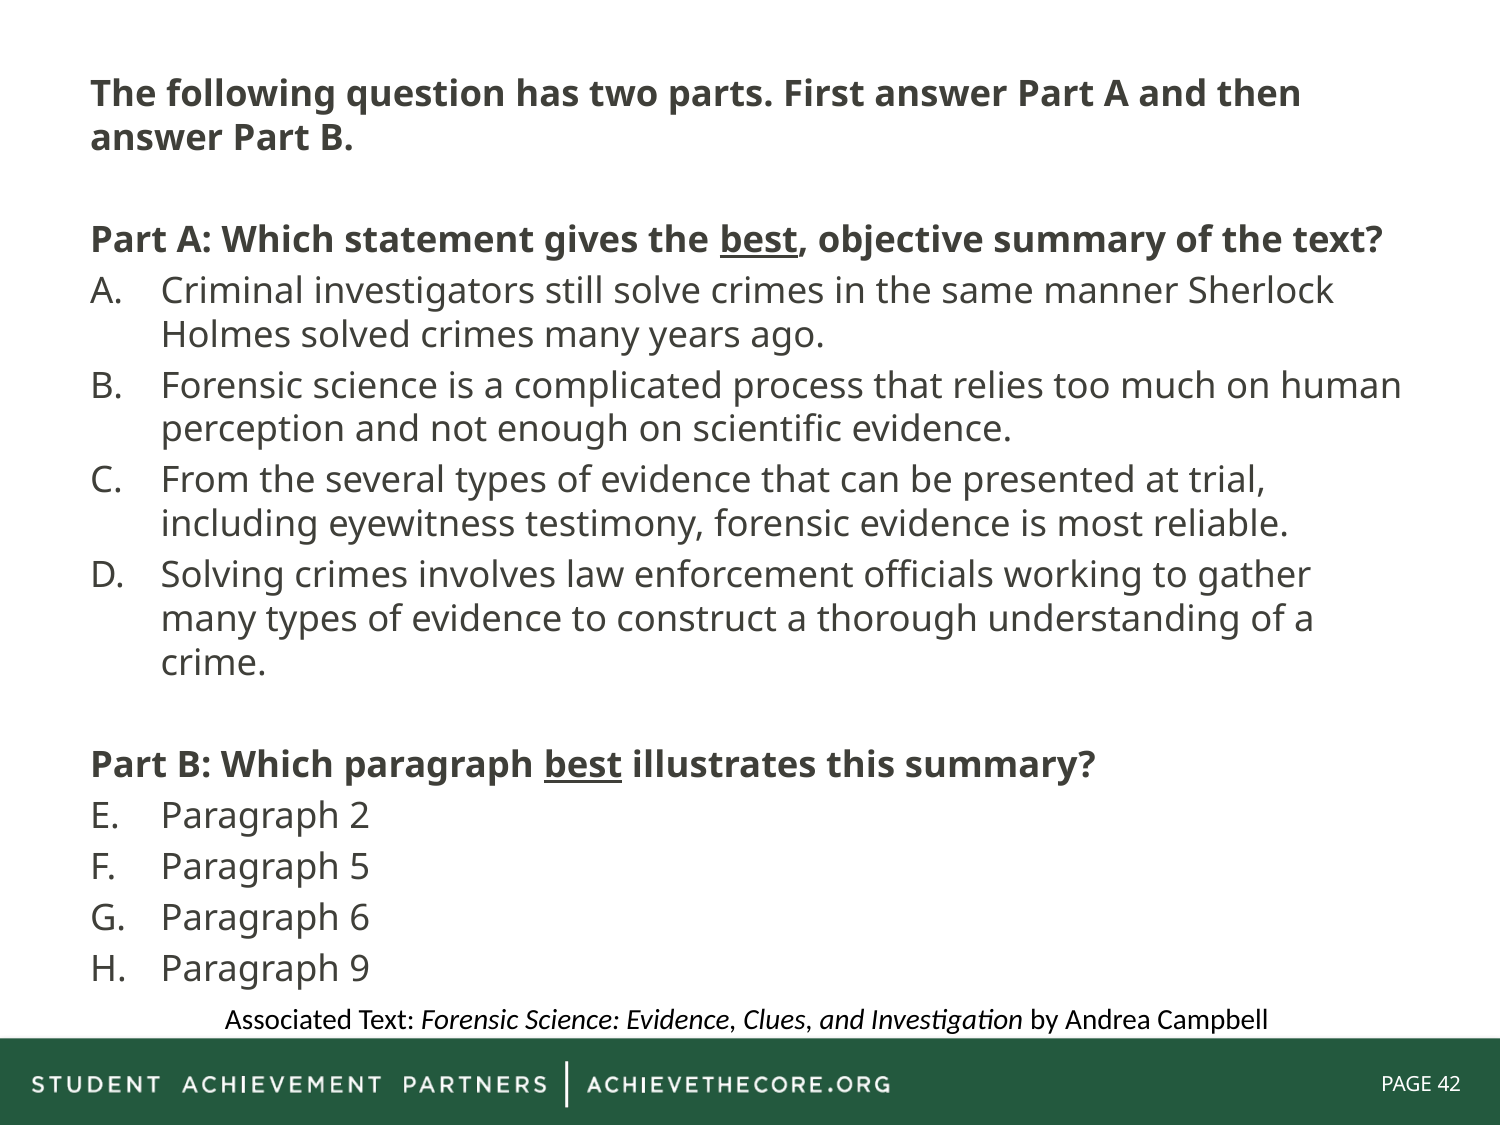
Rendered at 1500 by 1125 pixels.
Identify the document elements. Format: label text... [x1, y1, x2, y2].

text_box Associated Text: Forensic Science: Evidence, Clues, and Investigation by Andrea Campbell [52, 993, 1442, 1043]
list The following question has two parts. First answer Part A and then answer Part B. Part A: Which statement gives the best, objective summary of the text? Criminal investigators still solve crimes in the same manner Sherlock Holmes solved crimes many years ago. Forensic science is a complicated process that relies too much on human perception and not enough on scientific evidence. From the several types of evidence that can be presented at trial, including eyewitness testimony, forensic evidence is most reliable. Solving crimes involves law enforcement officials working to gather many types of evidence to construct a thorough understanding of a crime. Part B: Which paragraph best illustrates this summary? Paragraph 2 Paragraph 5 Paragraph 6 Paragraph 9 [75, 62, 1425, 993]
